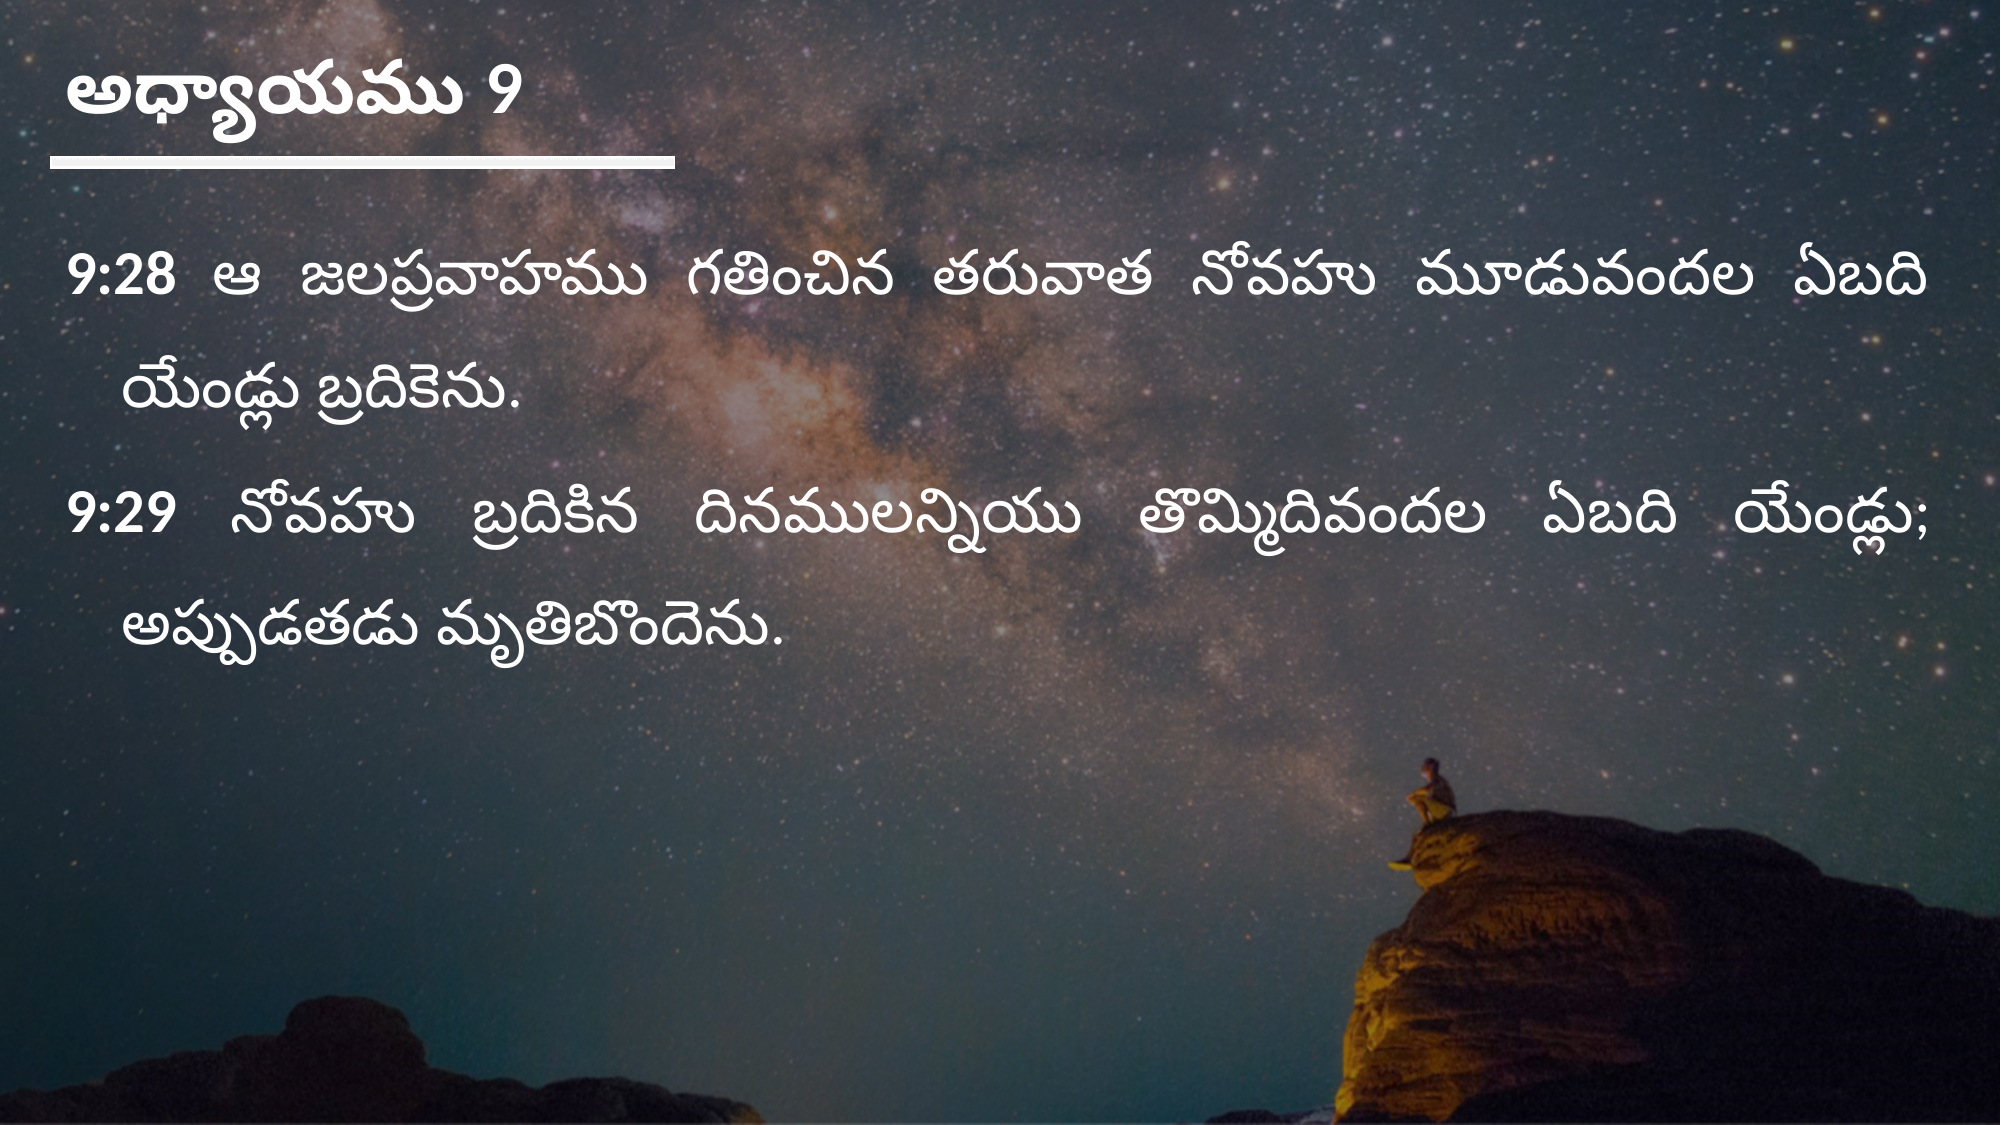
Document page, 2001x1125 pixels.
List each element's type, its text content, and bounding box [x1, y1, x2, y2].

picture [0, 0, 2000, 1125]
title అధ్యాయము 9 [50, 0, 1925, 167]
list 9:28 ఆ జలప్రవాహము గతించిన తరువాత నోవహు మూడువందల ఏబది యేండ్లు బ్రదికెను. 9:29 నోవహు బ్రదికిన దినములన్నియు తొమ్మిదివందల ఏబది యేండ్లు; అప్పుడతడు మృతిబొందెను. [50, 187, 1946, 1063]
